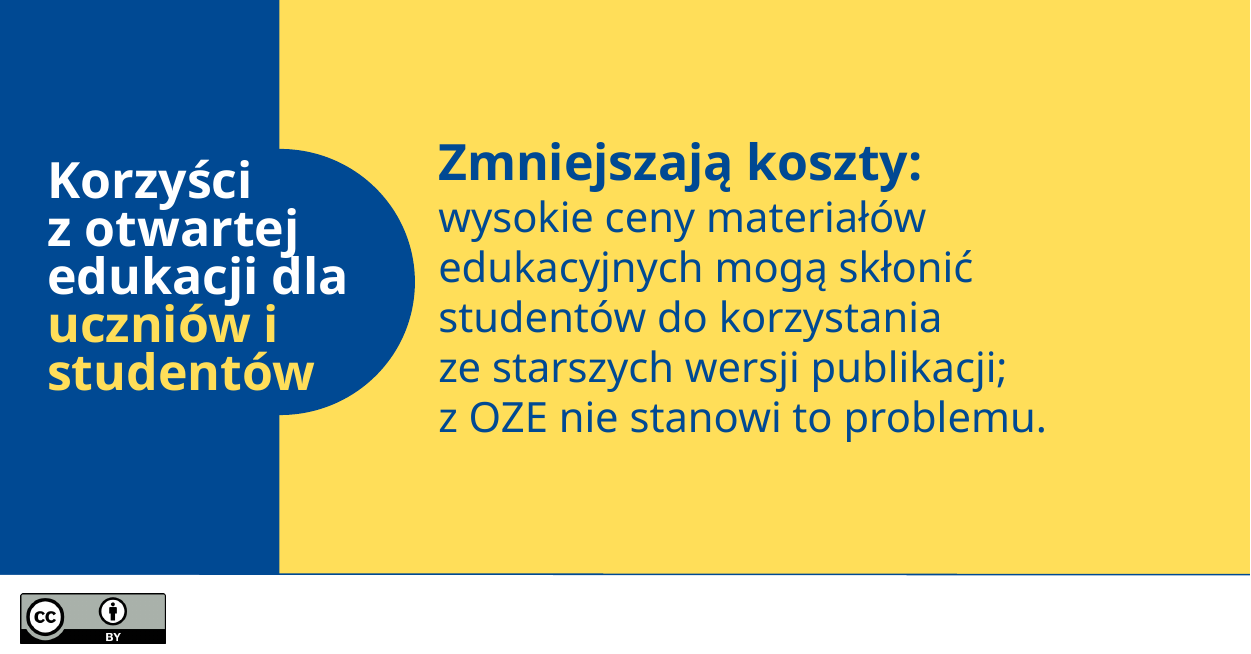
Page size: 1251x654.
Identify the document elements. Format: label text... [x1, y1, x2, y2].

text_box [0, 0, 280, 573]
text_box [0, 582, 1250, 654]
picture [20, 592, 166, 645]
text_box Zmniejszają koszty: wysokie ceny materiałów edukacyjnych mogą skłonić studentów do korzystania ze starszych wersji publikacji; z OZE nie stanowi to problemu. [423, 115, 1099, 456]
text_box Korzyści z otwartej edukacji dla uczniów i studentów [32, 145, 415, 416]
